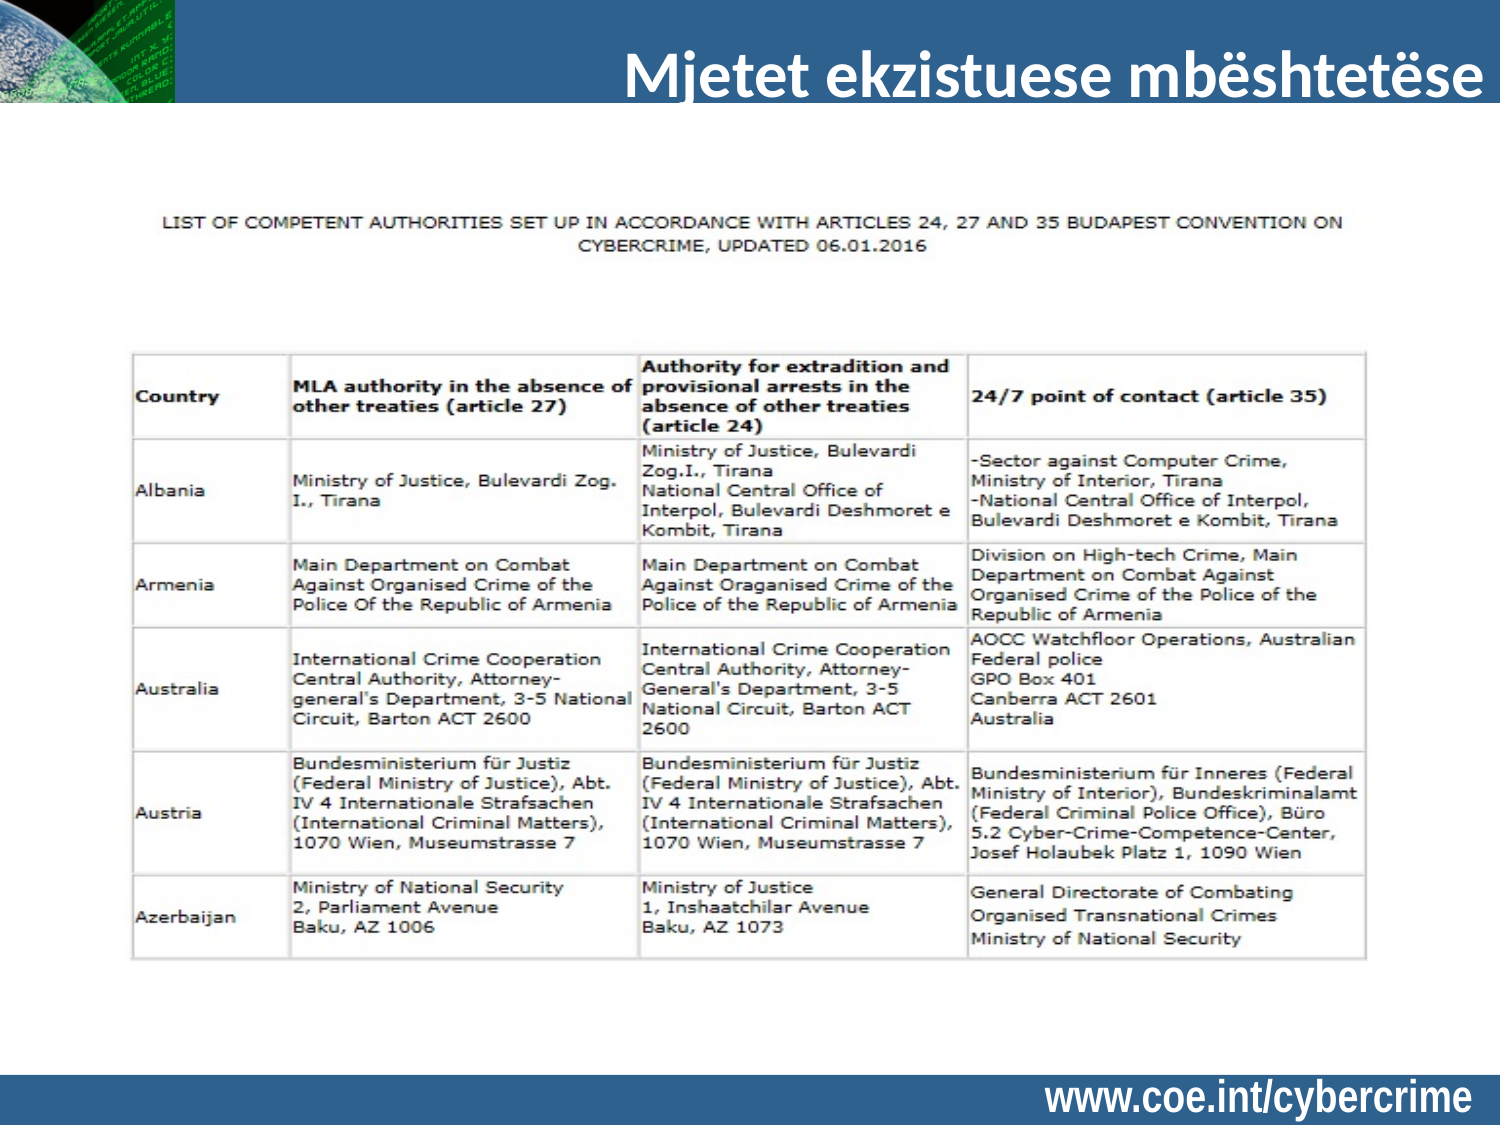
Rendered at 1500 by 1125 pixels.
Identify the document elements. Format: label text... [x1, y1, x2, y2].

text_box [0, 1074, 1030, 1125]
text_box Mjetet ekzistuese mbështetëse [179, 0, 1500, 103]
picture [0, 0, 1500, 1067]
text_box www.coe.int/cybercrime [1030, 1073, 1500, 1125]
